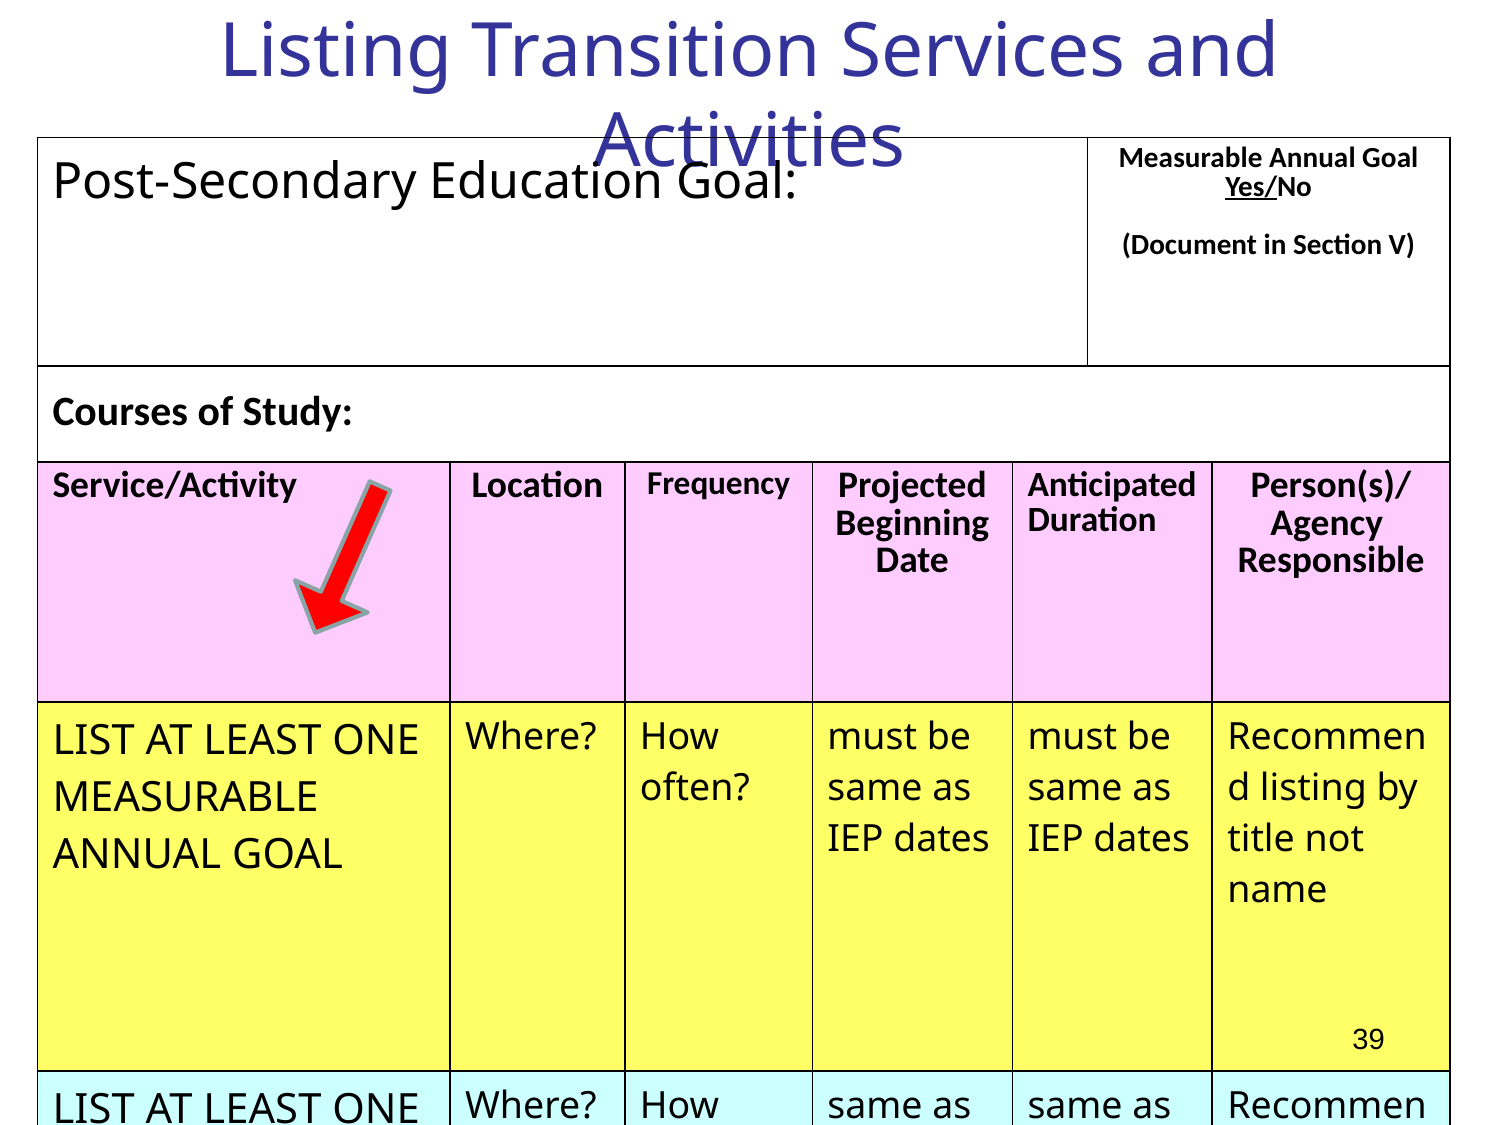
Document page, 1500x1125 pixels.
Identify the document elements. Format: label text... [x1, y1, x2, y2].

table_cell Courses of Study: [38, 367, 1449, 461]
table_header Post-Secondary Education Goal: [38, 138, 1087, 365]
table_cell Service/Activity [38, 463, 449, 701]
slide_number 39 [1324, 1012, 1401, 1091]
table_cell LIST AT LEAST ONE MEASURABLE ANNUAL GOAL [38, 703, 449, 1070]
table_cell How often? [626, 703, 812, 1070]
table_header Measurable Annual Goal Yes/No (Document in Section V) [1088, 138, 1449, 365]
table_cell Where? [451, 1072, 624, 1125]
text_box [293, 479, 393, 635]
table_cell same as IEP dates, or time limited, based on when it will begin [813, 1072, 1012, 1125]
title Listing Transition Services and Activities [75, 45, 1425, 137]
table_cell must be same as IEP dates [1013, 703, 1211, 1070]
table_cell Projected Beginning Date [813, 463, 1012, 701]
table_cell Recommend listing by title not name [1213, 703, 1449, 1070]
table_cell Anticipated Duration [1013, 463, 1211, 701]
table_cell LIST AT LEAST ONE ACTIVITY [38, 1072, 449, 1125]
table_cell How often? [626, 1072, 812, 1125]
table_cell must be same as IEP dates [813, 703, 1012, 1070]
table_cell same as IEP dates, or time limited based on how long it will continue [1013, 1072, 1211, 1125]
table_cell Location [451, 463, 624, 701]
table_cell Person(s)/ Agency Responsible [1213, 463, 1449, 701]
table_cell Recommend listing by title not name [1213, 1072, 1449, 1125]
table_cell Frequency [626, 463, 812, 701]
table_cell Where? [451, 703, 624, 1070]
